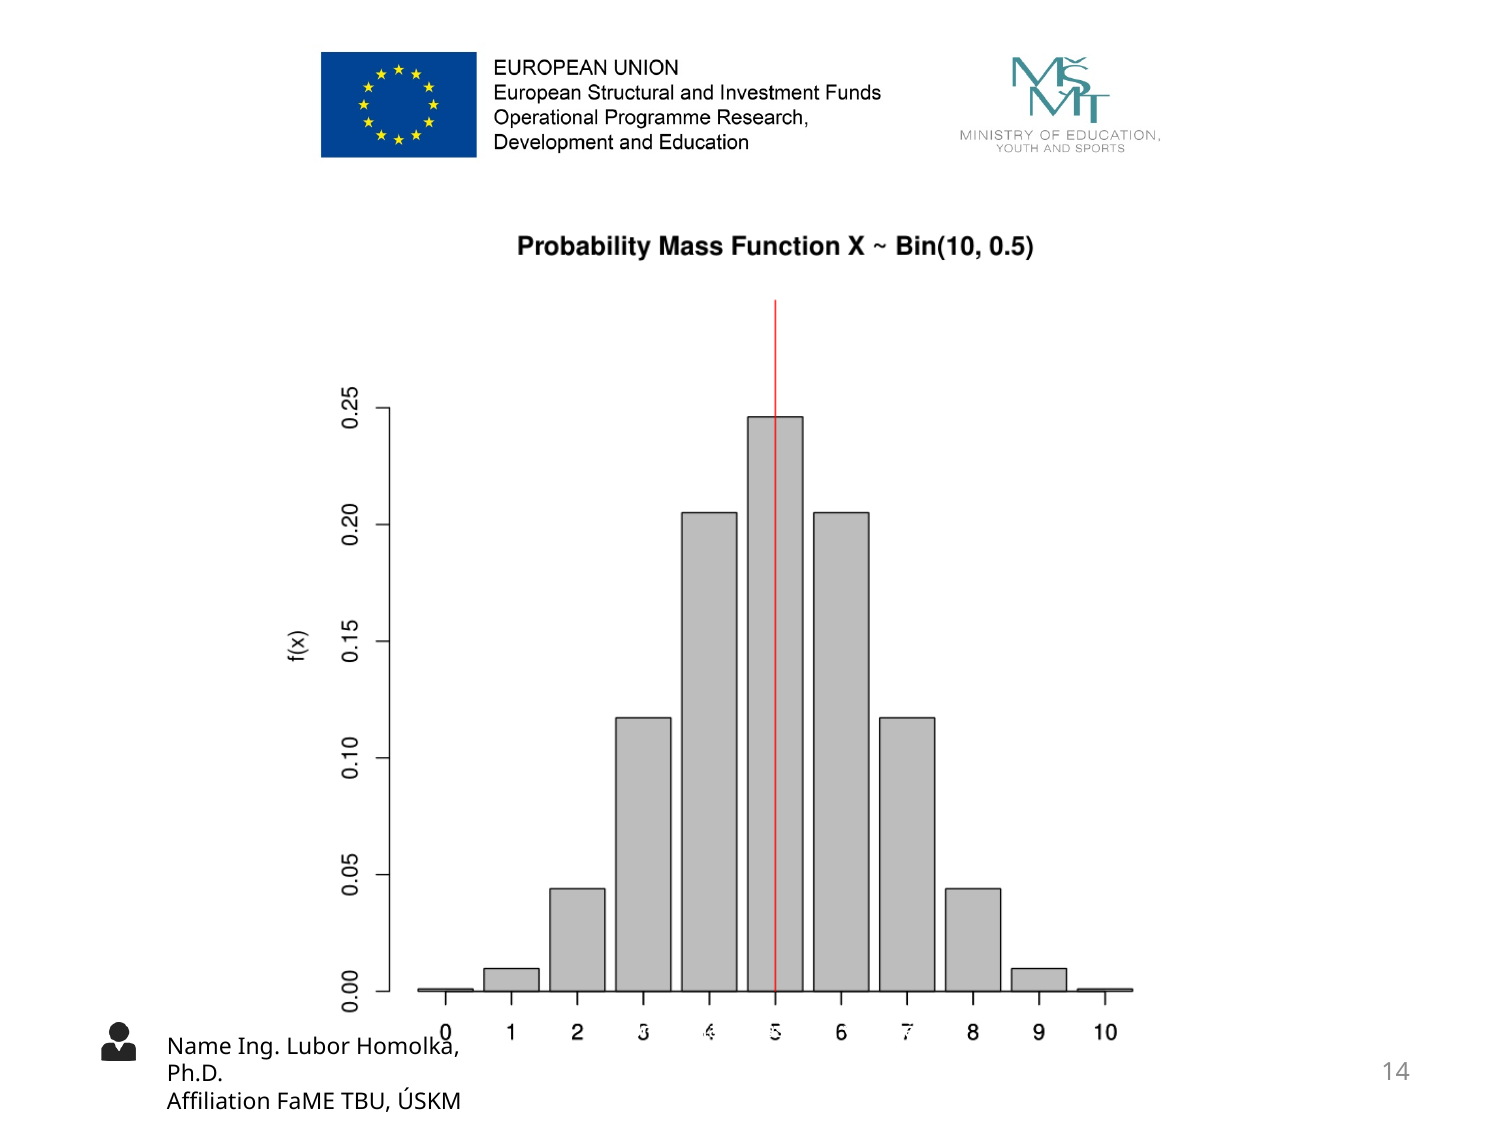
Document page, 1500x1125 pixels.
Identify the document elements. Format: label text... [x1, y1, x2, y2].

picture [268, 0, 1212, 210]
picture [263, 229, 1191, 1063]
text_box fhs.utb.cz [1187, 1000, 1500, 1083]
picture [101, 1021, 136, 1062]
slide_number 14 [1074, 1042, 1425, 1103]
footer Name Ing. Lubor Homolka, Ph.D. Affiliation FaME TBU, ÚSKM [151, 1031, 533, 1114]
